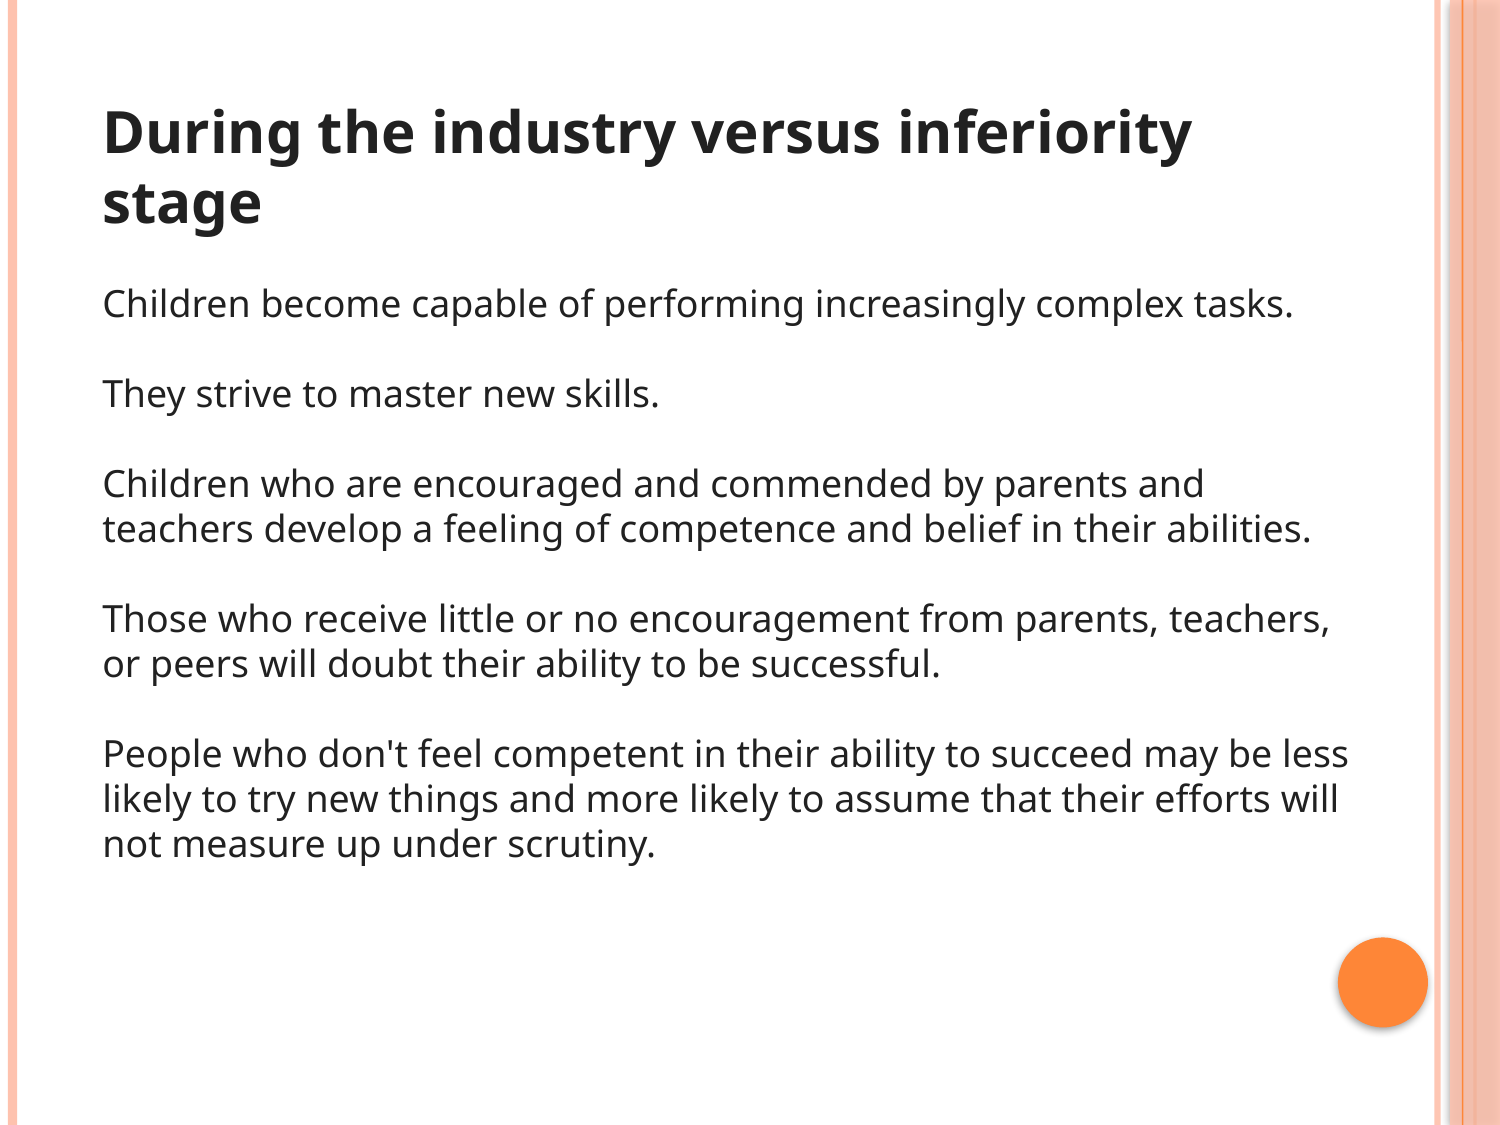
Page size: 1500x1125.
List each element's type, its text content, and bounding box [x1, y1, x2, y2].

text_box During the industry versus inferiority stage Children become capable of performing increasingly complex tasks. They strive to master new skills. Children who are encouraged and commended by parents and teachers develop a feeling of competence and belief in their abilities. Those who receive little or no encouragement from parents, teachers, or peers will doubt their ability to be successful. People who don't feel competent in their ability to succeed may be less likely to try new things and more likely to assume that their efforts will not measure up under scrutiny. [87, 87, 1375, 873]
